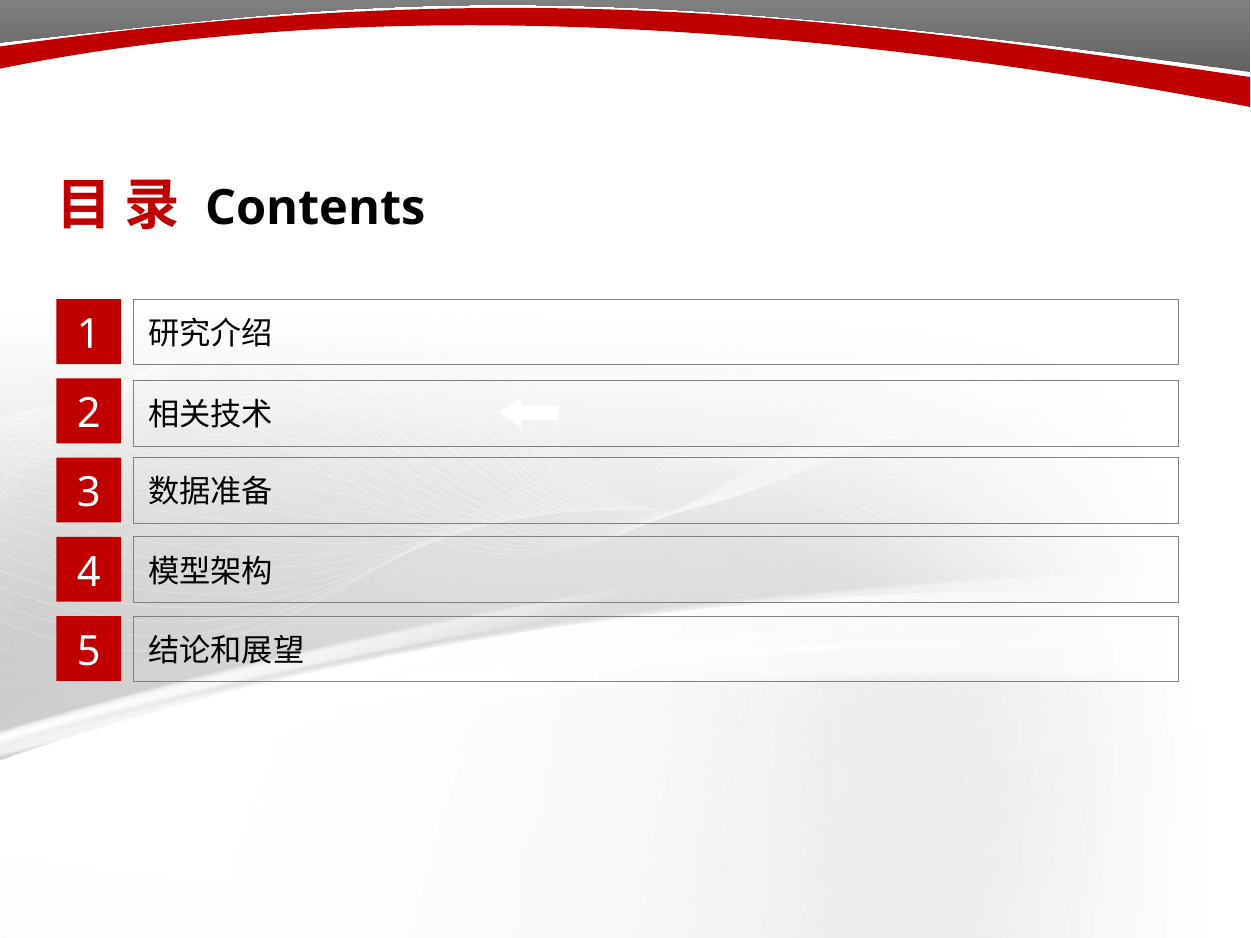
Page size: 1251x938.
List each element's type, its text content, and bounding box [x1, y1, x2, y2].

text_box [56, 536, 1179, 603]
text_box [56, 615, 1179, 682]
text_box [56, 378, 559, 444]
text_box 目 录 Contents [41, 161, 441, 243]
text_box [56, 298, 1179, 365]
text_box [56, 457, 1179, 524]
text_box 相关技术 [561, 380, 1179, 446]
picture [0, 121, 1250, 938]
